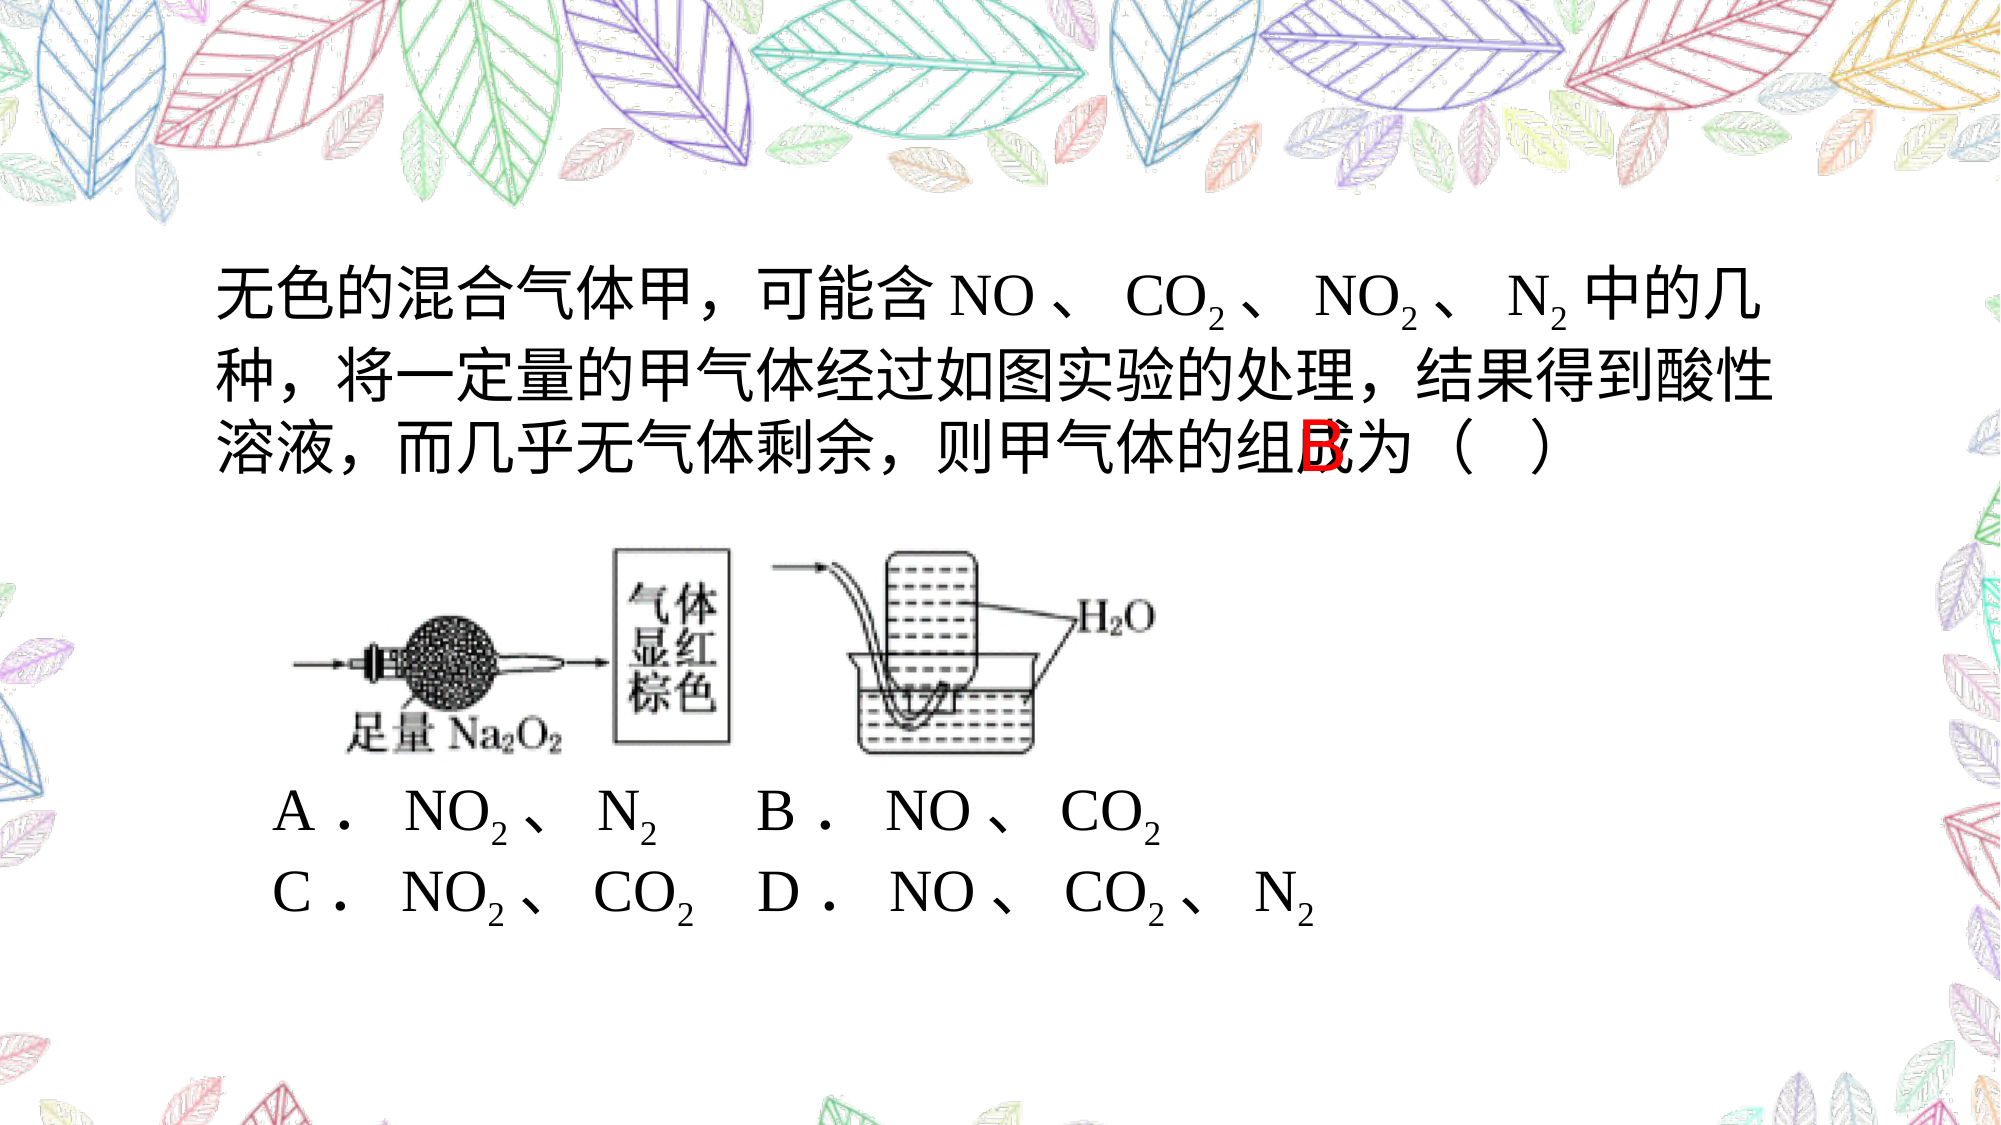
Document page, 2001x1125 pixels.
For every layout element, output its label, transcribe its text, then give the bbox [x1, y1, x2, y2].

text_box B [1282, 389, 1410, 494]
text_box 无色的混合气体甲，可能含NO、CO2、NO2、N2中的几种，将一定量的甲气体经过如图实验的处理，结果得到酸性溶液，而几乎无气体剩余，则甲气体的组成为（ ） [200, 248, 1800, 489]
picture [0, 0, 2001, 1125]
text_box A．NO2、N2 B．NO、CO2 C．NO2、CO2 D．NO、CO2、N2 [257, 762, 1687, 942]
